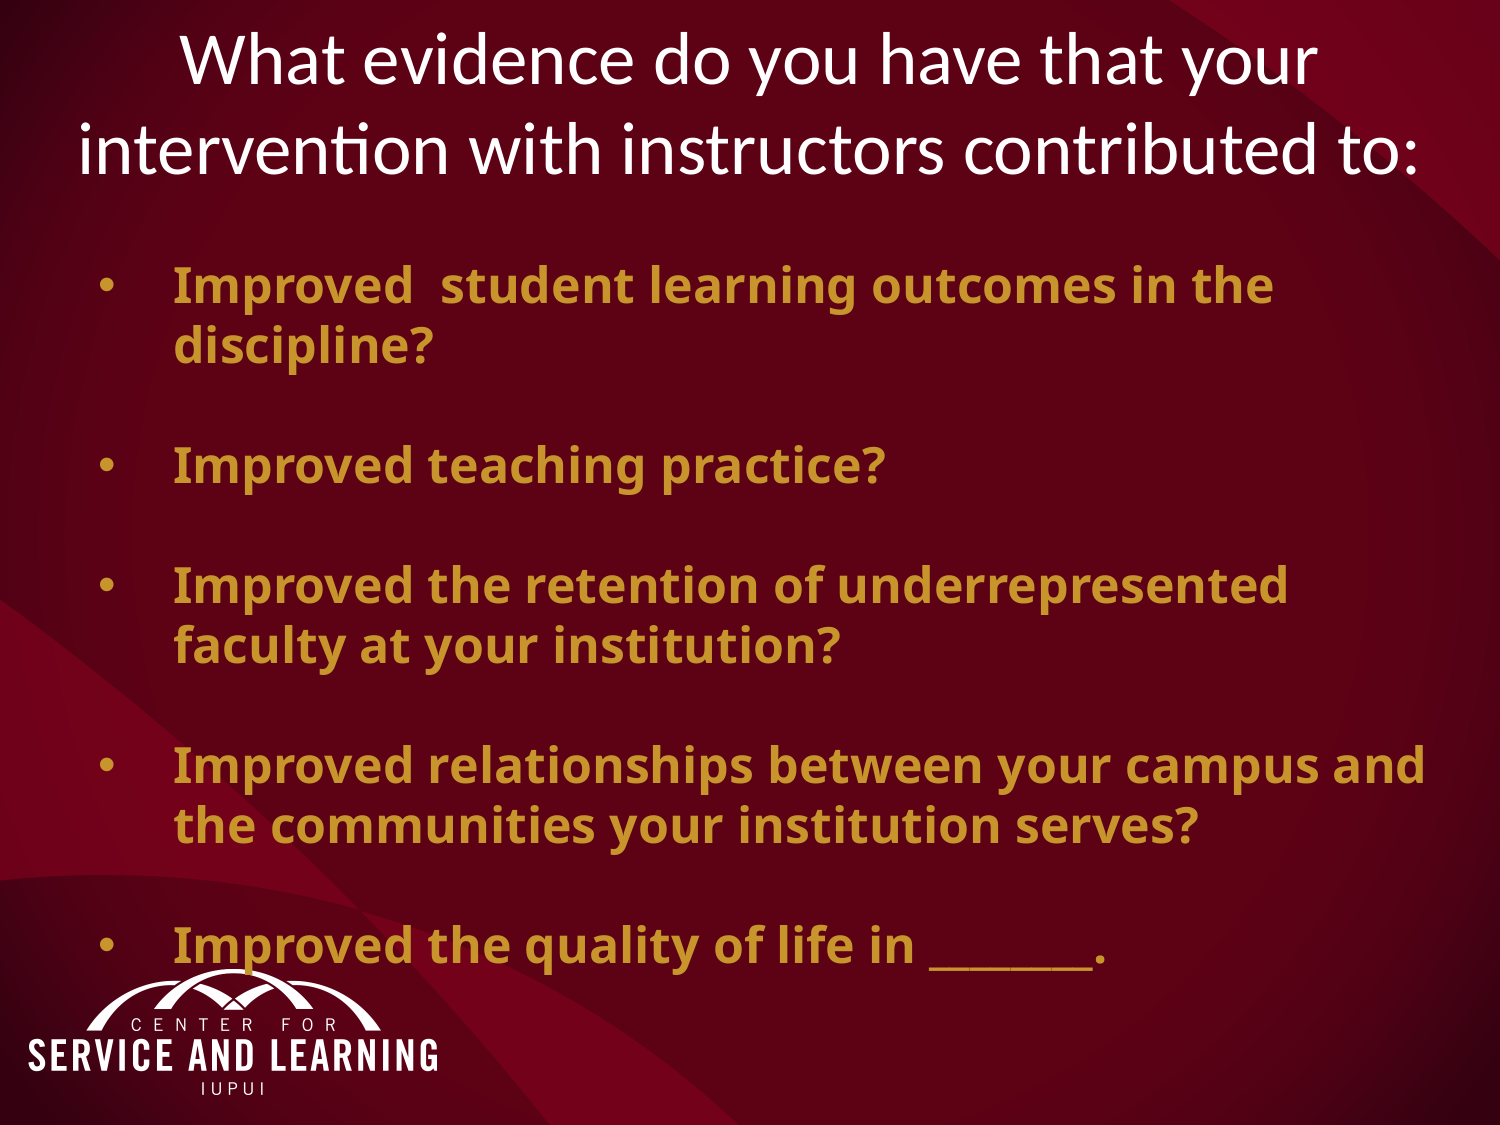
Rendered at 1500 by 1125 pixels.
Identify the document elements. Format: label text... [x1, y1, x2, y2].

title What evidence do you have that your intervention with instructors contributed to: [0, 51, 1500, 239]
picture [0, 239, 1500, 1125]
text_box Improved student learning outcomes in the discipline? Improved teaching practice? Improved the retention of underrepresented faculty at your institution? Improved relationships between your campus and the communities your institution serves? Improved the quality of life in ________. [83, 246, 1449, 1125]
picture [0, 0, 1500, 51]
